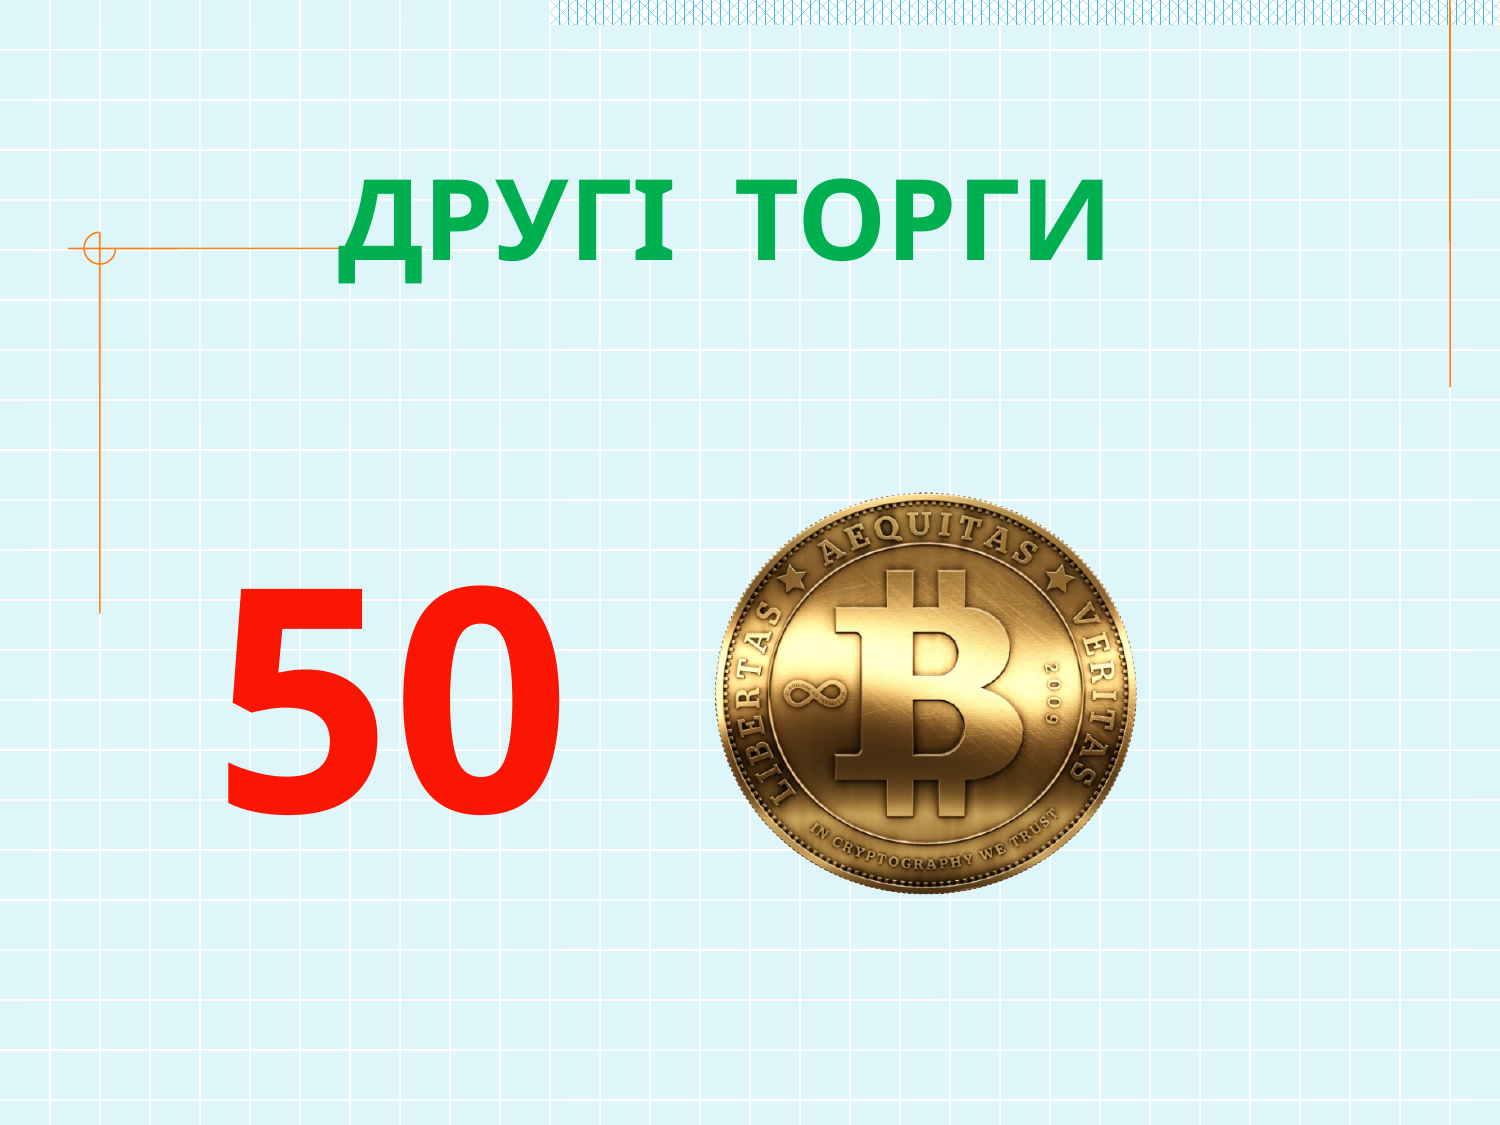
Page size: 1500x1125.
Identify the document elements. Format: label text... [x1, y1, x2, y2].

text_box 50 [105, 492, 680, 883]
text_box Другі торги [323, 140, 1158, 291]
picture [714, 491, 1137, 895]
